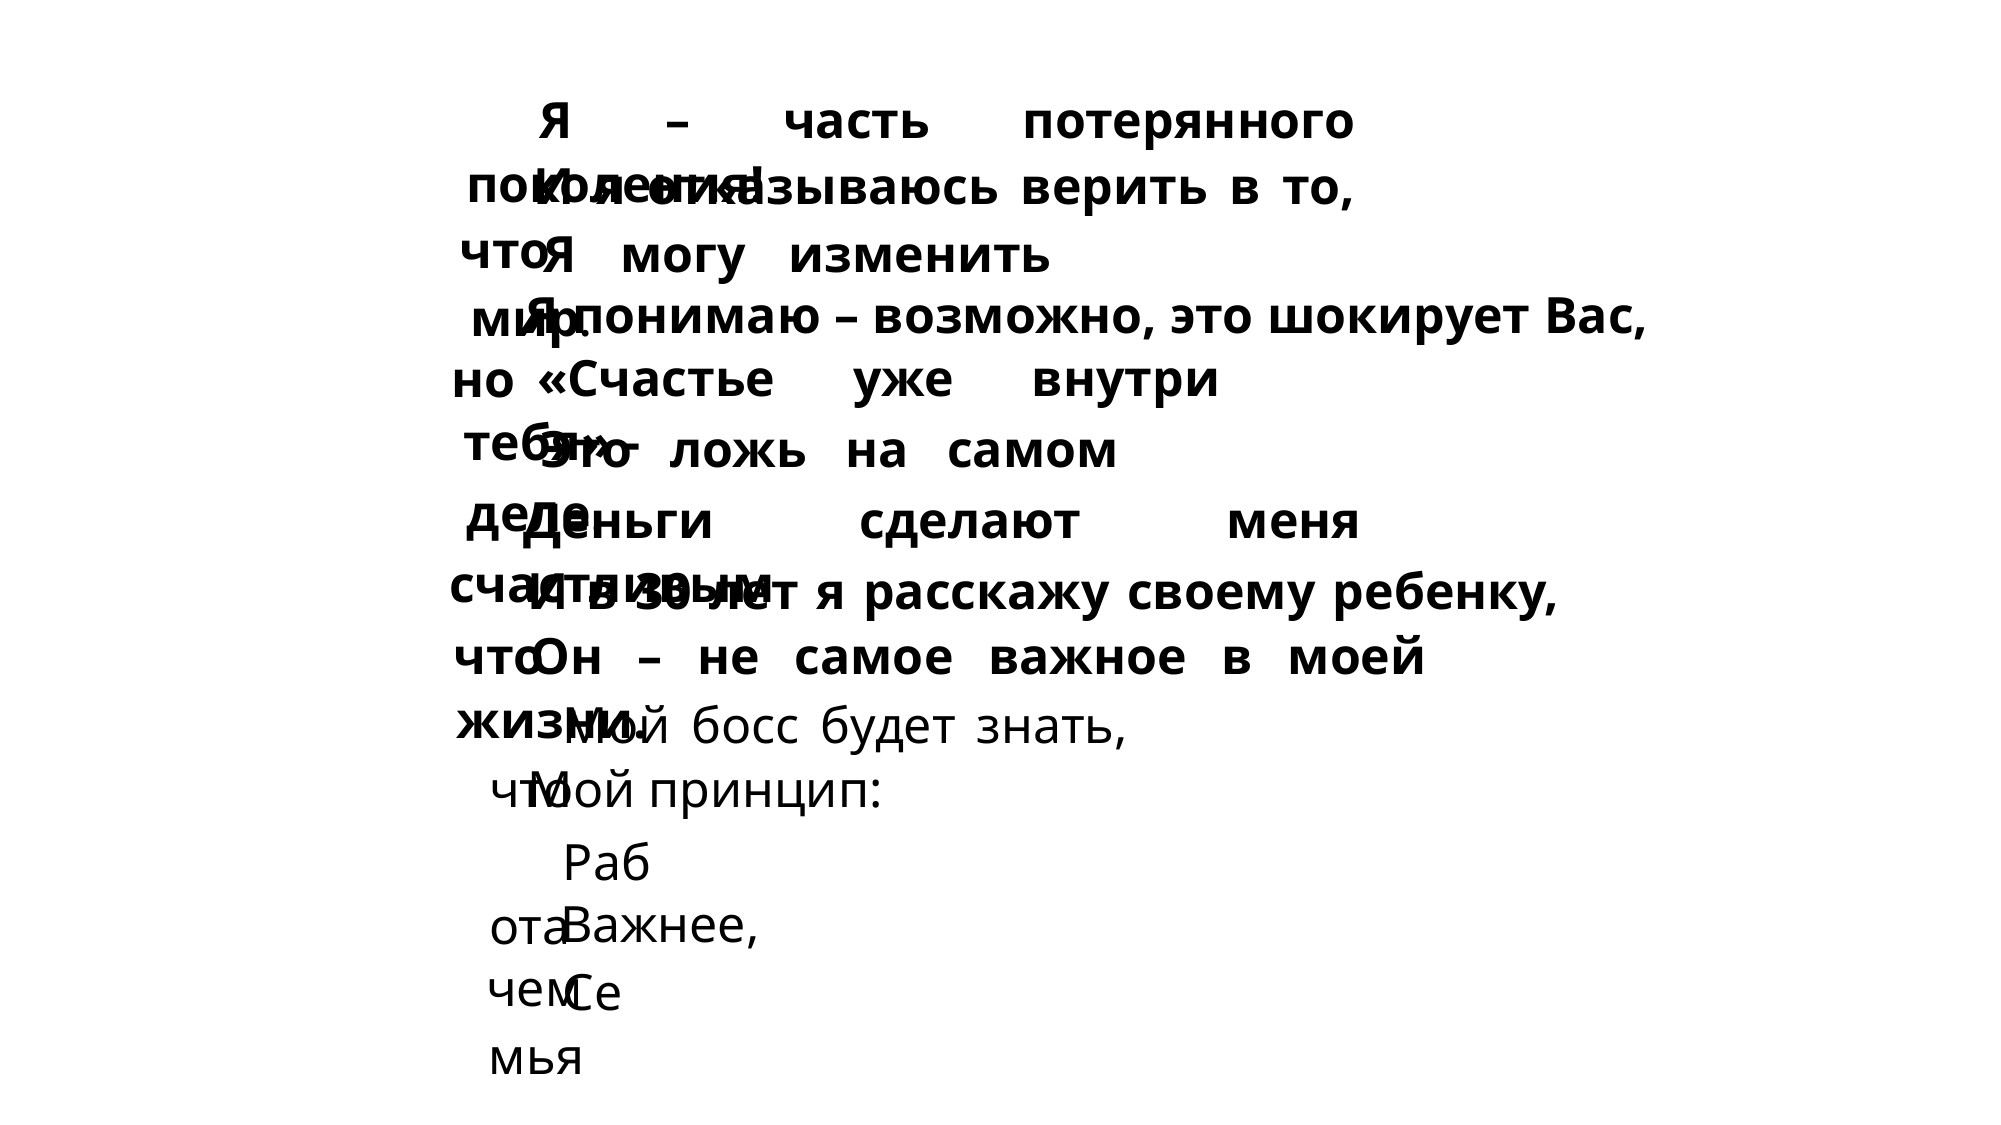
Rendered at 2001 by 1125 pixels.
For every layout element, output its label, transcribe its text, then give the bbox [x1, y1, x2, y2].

text_box «Счастье уже внутри тебя» - [448, 334, 1236, 414]
text_box Семья [474, 948, 659, 1028]
text_box Мой принцип: [513, 750, 898, 825]
text_box И я отказываюсь верить в то, что [444, 142, 1371, 222]
text_box Я – часть потерянного поколения! [451, 76, 1371, 142]
text_box Я могу изменить мир. [455, 210, 1067, 272]
text_box Мой босс будет знать, что [474, 682, 1144, 762]
text_box Работа [474, 818, 674, 880]
text_box Важнее, чем [471, 880, 824, 960]
text_box Я понимаю – возможно, это шокирует Вас, но [436, 272, 1664, 352]
text_box Он – не самое важное в моей жизни. [442, 613, 1442, 693]
text_box Деньги сделают меня счастливым [434, 476, 1377, 556]
text_box И в 30 лет я расскажу своему ребенку, что [439, 548, 1575, 628]
text_box Это ложь на самом деле. [452, 406, 1134, 476]
